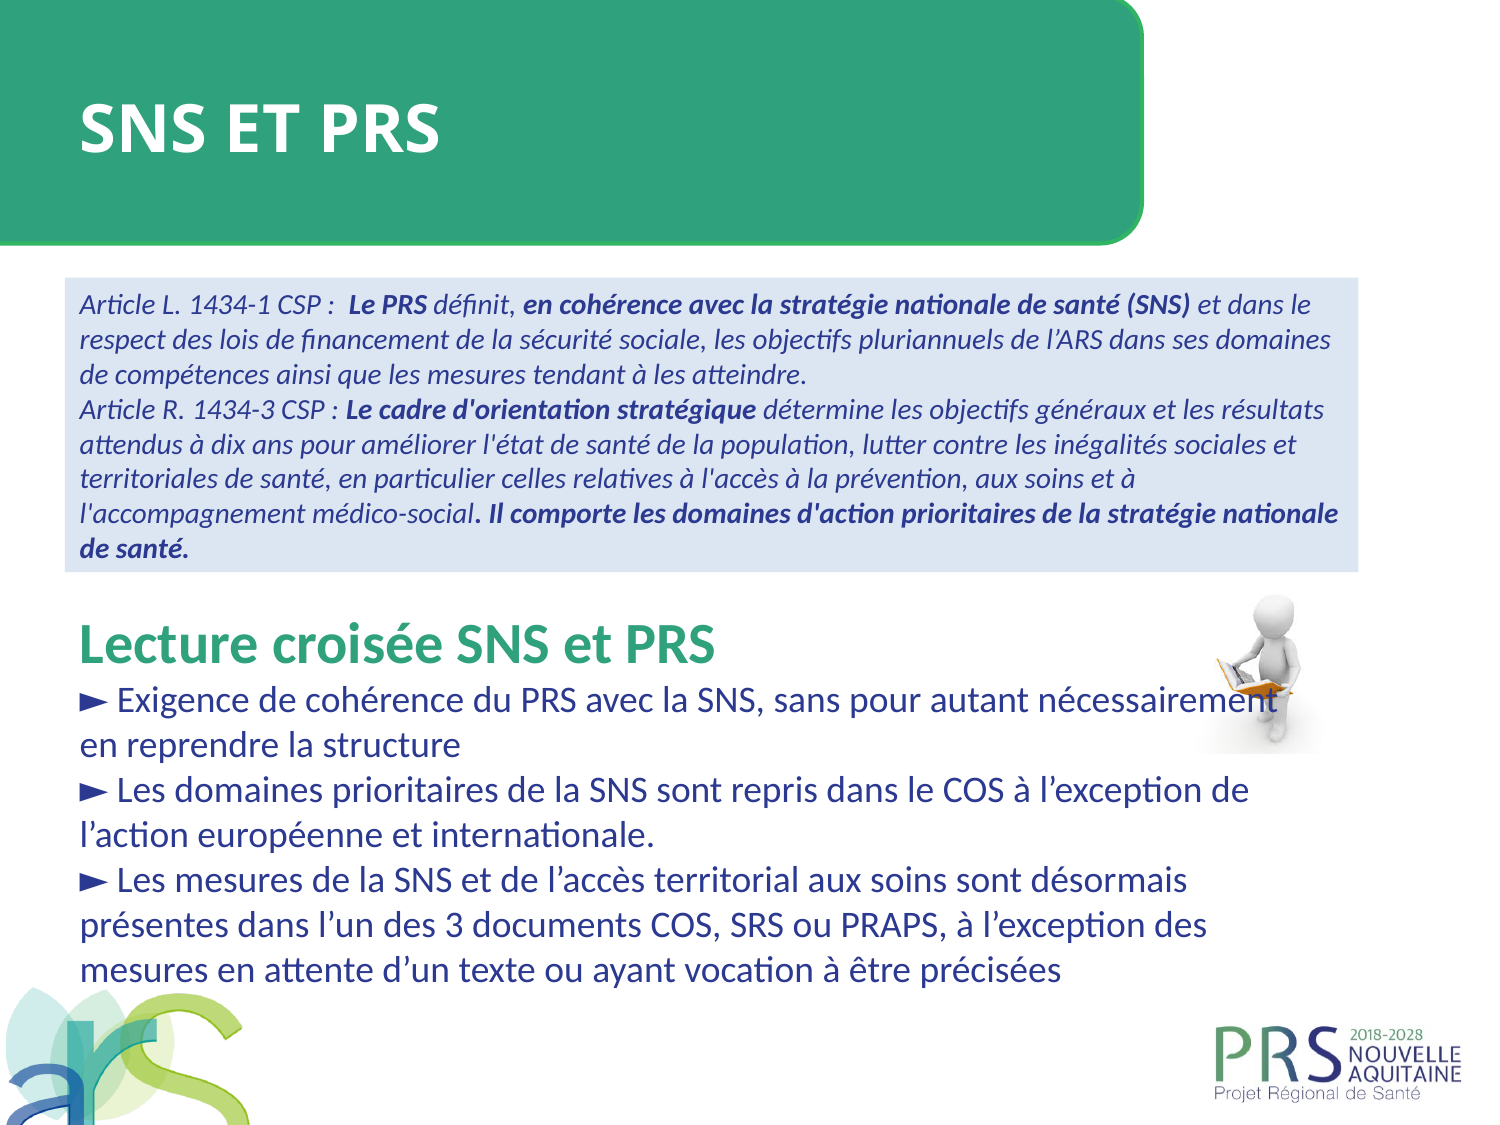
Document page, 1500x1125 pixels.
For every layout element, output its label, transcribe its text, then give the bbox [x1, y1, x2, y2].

picture [1210, 1023, 1466, 1103]
text_box Article L. 1434-1 CSP : Le PRS définit, en cohérence avec la stratégie nationale de santé (SNS) et dans le respect des lois de financement de la sécurité sociale, les objectifs pluriannuels de l’ARS dans ses domaines de compétences ainsi que les mesures tendant à les atteindre. Article R. 1434-3 CSP : Le cadre d'orientation stratégique détermine les objectifs généraux et les résultats attendus à dix ans pour améliorer l'état de santé de la population, lutter contre les inégalités sociales et territoriales de santé, en particulier celles relatives à l'accès à la prévention, aux soins et à l'accompagnement médico-social. Il comporte les domaines d'action prioritaires de la stratégie nationale de santé. [64, 277, 1359, 573]
text_box Lecture croisée SNS et PRS ► Exigence de cohérence du PRS avec la SNS, sans pour autant nécessairement en reprendre la structure ► Les domaines prioritaires de la SNS sont repris dans le COS à l’exception de l’action européenne et internationale. ► Les mesures de la SNS et de l’accès territorial aux soins sont désormais présentes dans l’un des 3 documents COS, SRS ou PRAPS, à l’exception des mesures en attente d’un texte ou ayant vocation à être précisées [64, 597, 1306, 1043]
text_box SNS et PRS [64, 32, 1415, 220]
text_box [0, 0, 1144, 246]
picture [1175, 575, 1355, 755]
picture [5, 987, 250, 1125]
